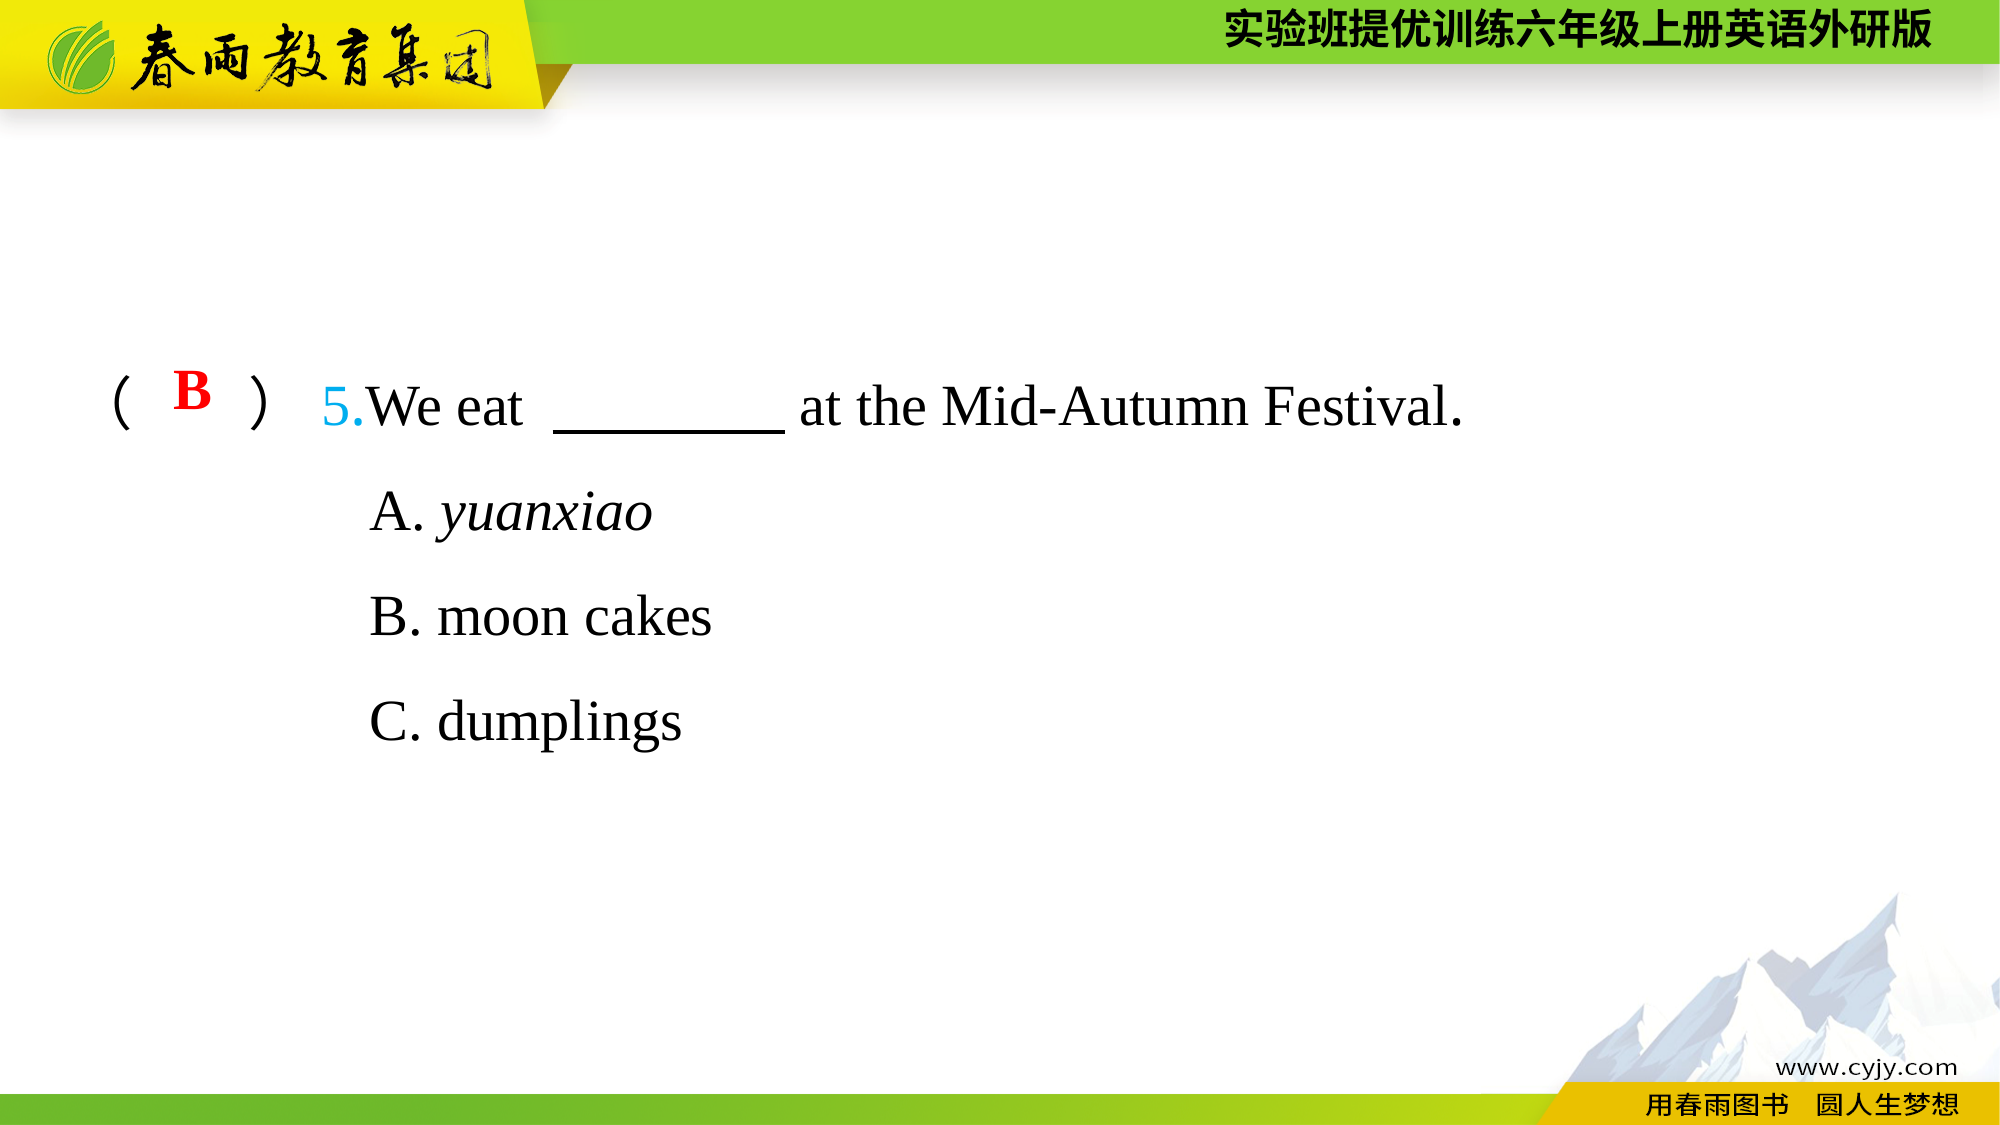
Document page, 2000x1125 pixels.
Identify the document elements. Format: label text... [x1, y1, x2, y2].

list （ ）5.We eat at the Mid-Autumn Festival. A. yuanxiao B. moon cakes C. dumplings [59, 324, 1944, 752]
picture [0, 0, 2000, 1125]
text_box B [158, 343, 228, 429]
